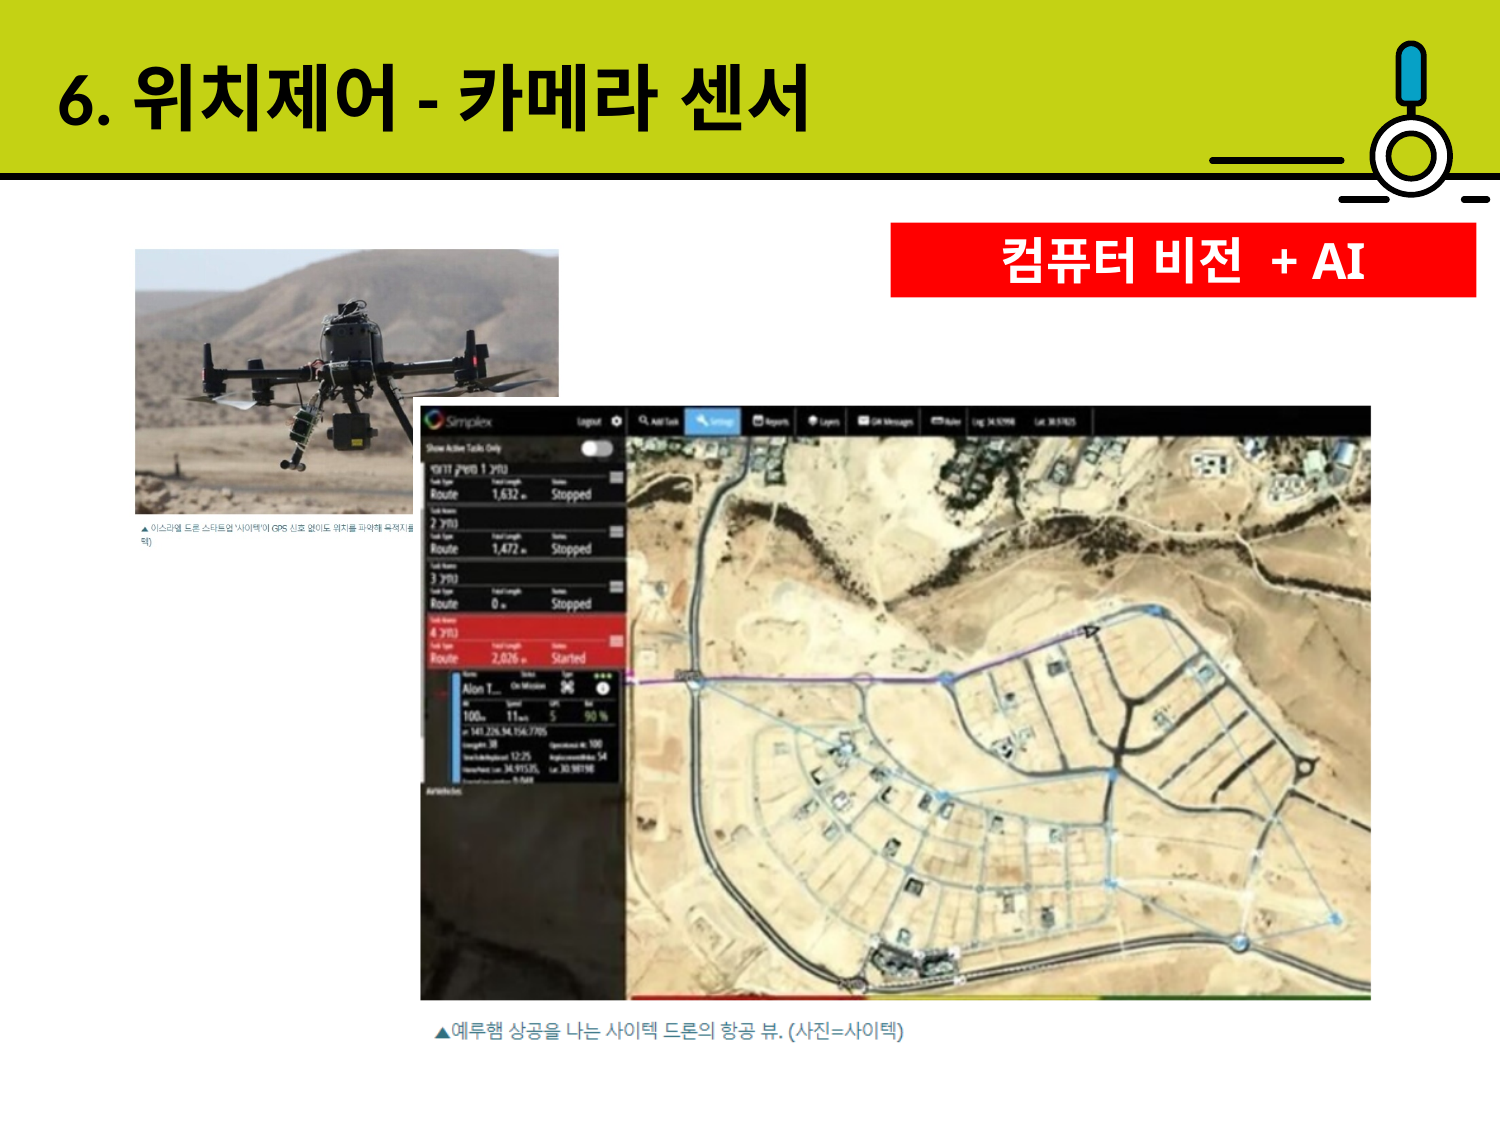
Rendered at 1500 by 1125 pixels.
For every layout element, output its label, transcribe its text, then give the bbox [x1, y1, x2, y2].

picture [129, 243, 1385, 1060]
text_box 컴퓨터 비전 + AI [890, 222, 1477, 298]
text_box 6.위치제어-카메라 센서 [57, 52, 1014, 140]
